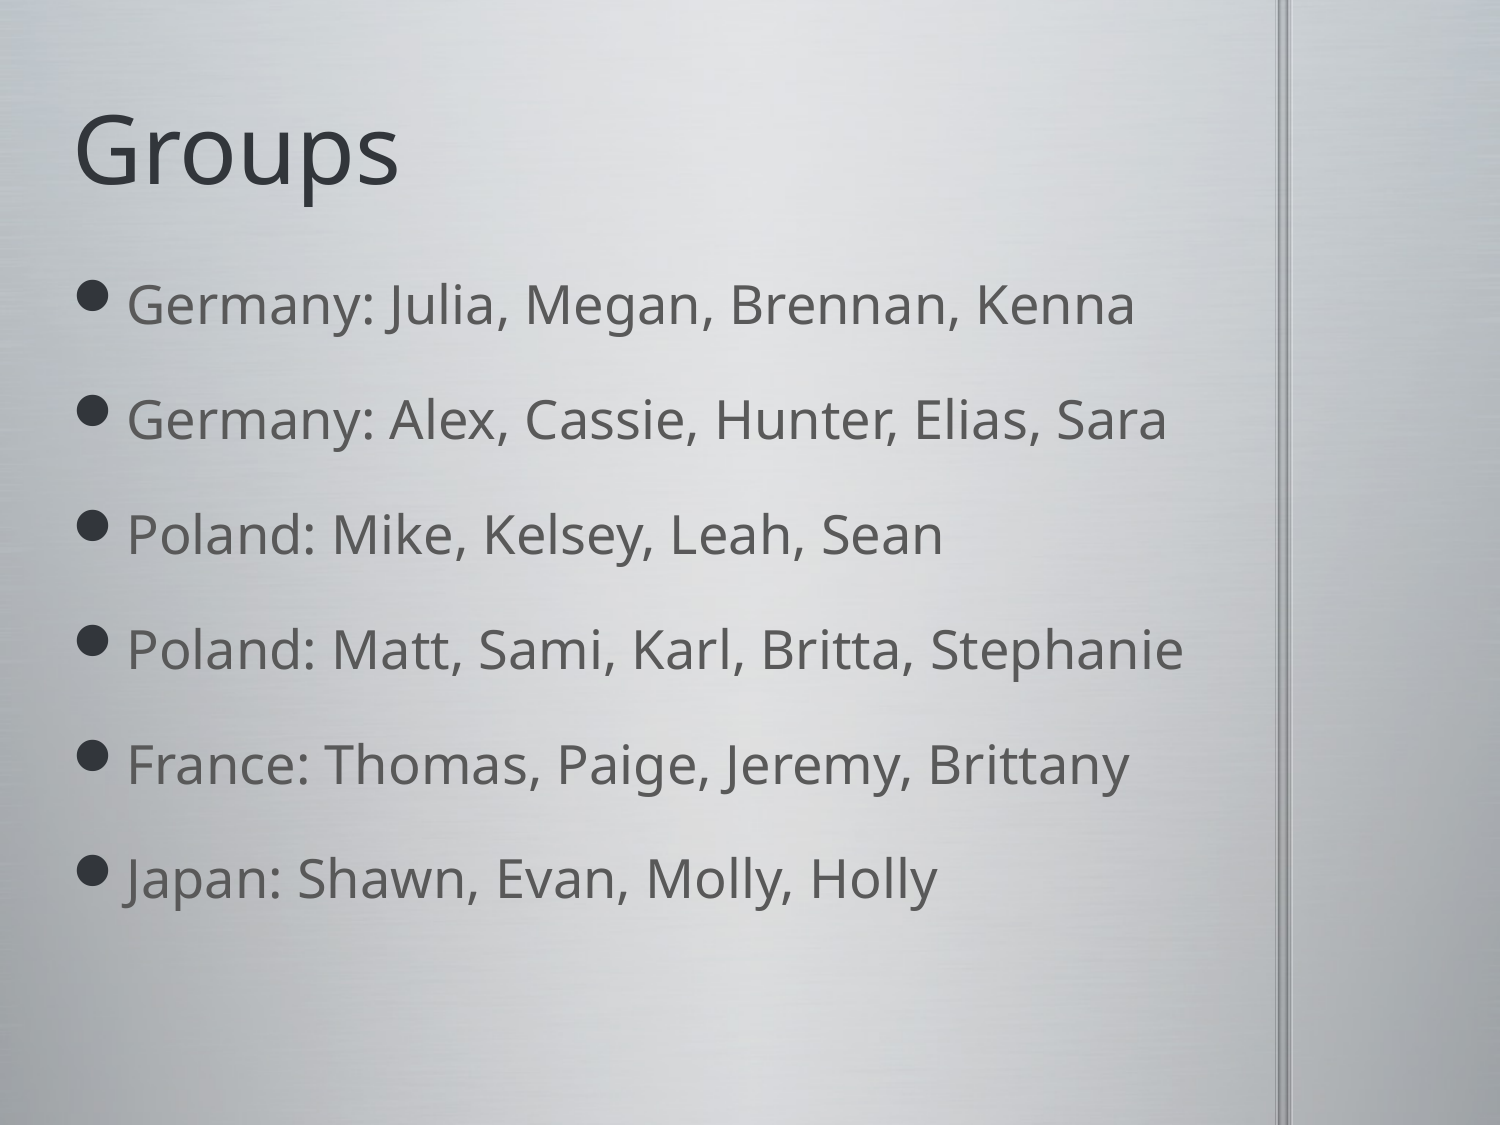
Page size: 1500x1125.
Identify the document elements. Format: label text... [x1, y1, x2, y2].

picture [0, 0, 1500, 1125]
title Groups [57, 86, 1220, 207]
list Germany: Julia, Megan, Brennan, Kenna Germany: Alex, Cassie, Hunter, Elias, Sara Poland: Mike, Kelsey, Leah, Sean Poland: Matt, Sami, Karl, Britta, Stephanie France: Thomas, Paige, Jeremy, Brittany Japan: Shawn, Evan, Molly, Holly [57, 262, 1220, 1005]
